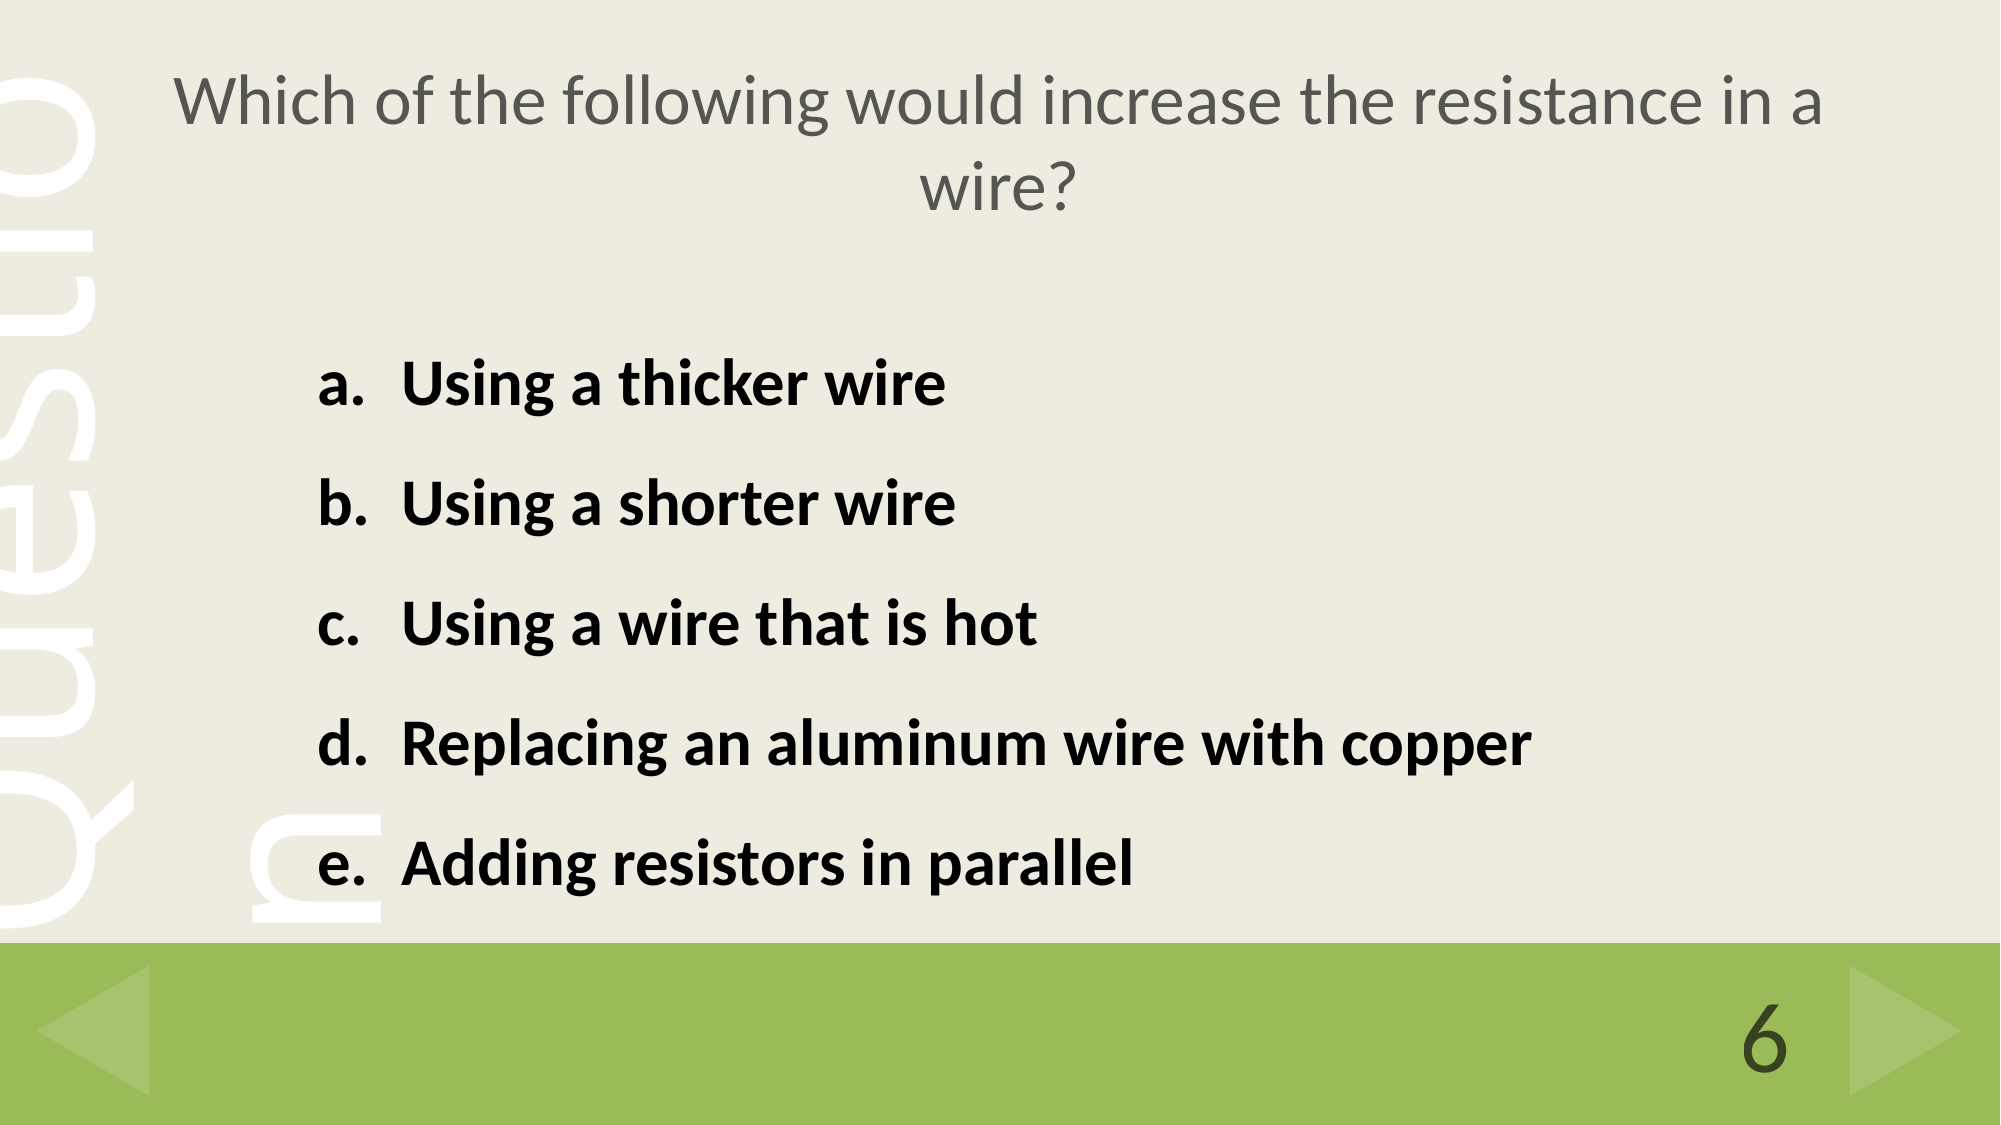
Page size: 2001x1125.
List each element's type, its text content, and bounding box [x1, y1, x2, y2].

title Which of the following would increase the resistance in a wire? [99, 45, 1900, 233]
list 6 [1494, 967, 1806, 1097]
list Using a thicker wire Using a shorter wire Using a wire that is hot Replacing an aluminum wire with copper Adding resistors in parallel [302, 307, 1760, 891]
